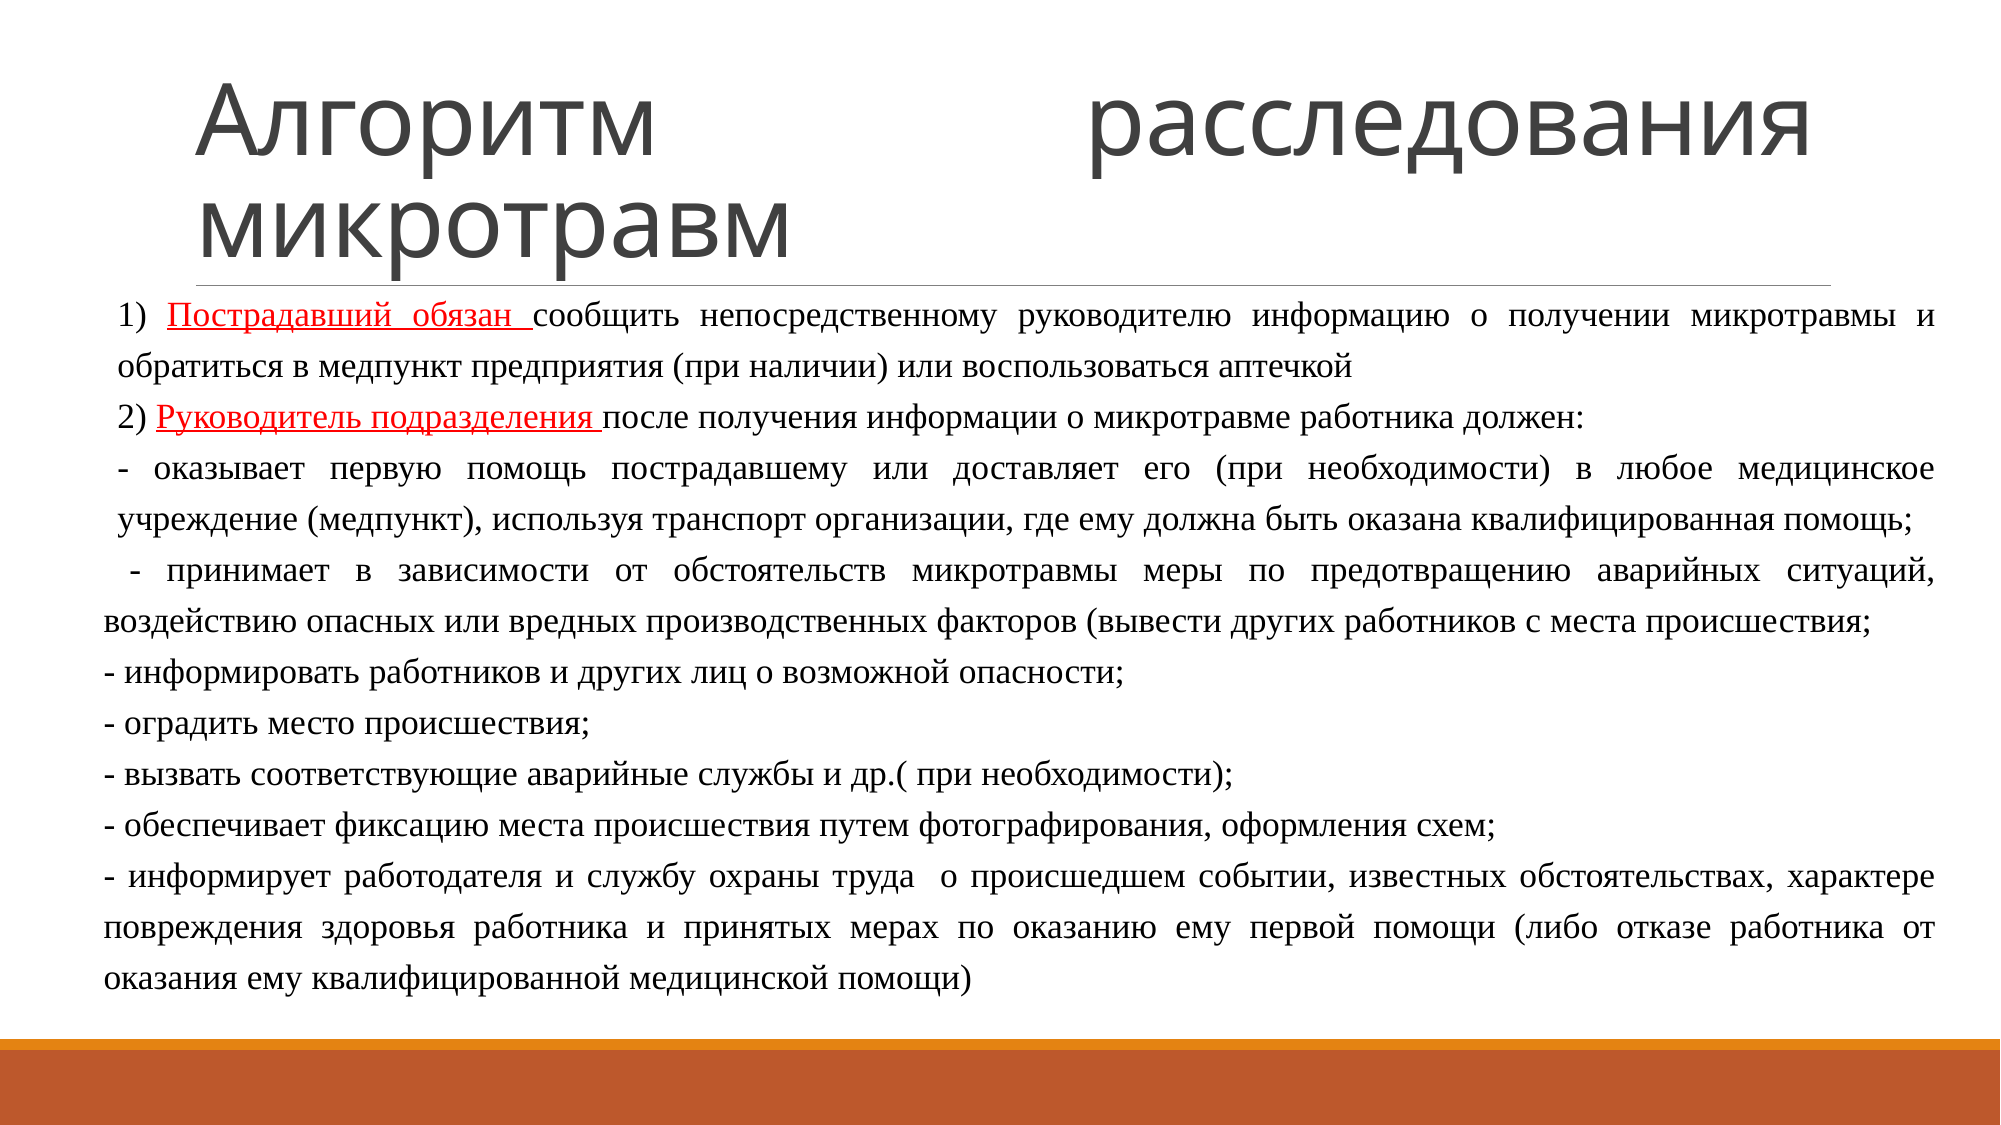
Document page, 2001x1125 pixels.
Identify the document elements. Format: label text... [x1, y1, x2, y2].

list 1) Пострадавший обязан сообщить непосредственному руководителю информацию о получении микротравмы и обратиться в медпункт предприятия (при наличии) или воспользоваться аптечкой 2) Руководитель подразделения после получения информации о микротравме работника должен: - оказывает первую помощь пострадавшему или доставляет его (при необходимости) в любое медицинское учреждение (медпункт), используя транспорт организации, где ему должна быть оказана квалифицированная помощь; - принимает в зависимости от обстоятельств микротравмы меры по предотвращению аварийных ситуаций, воздействию опасных или вредных производственных факторов (вывести других работников с места происшествия; - информировать работников и других лиц о возможной опасности; - оградить место происшествия; - вызвать соответствующие аварийные службы и др.( при необходимости); - обеспечивает фиксацию места происшествия путем фотографирования, оформления схем; - информирует работодателя и службу охраны труда о происшедшем событии, известных обстоятельствах, характере повреждения здоровья работника и принятых мерах по оказанию ему первой помощи (либо отказе работника от оказания ему квалифицированной медицинской помощи) [103, 274, 1937, 1064]
title Алгоритм расследования микротравм [180, 47, 1830, 274]
